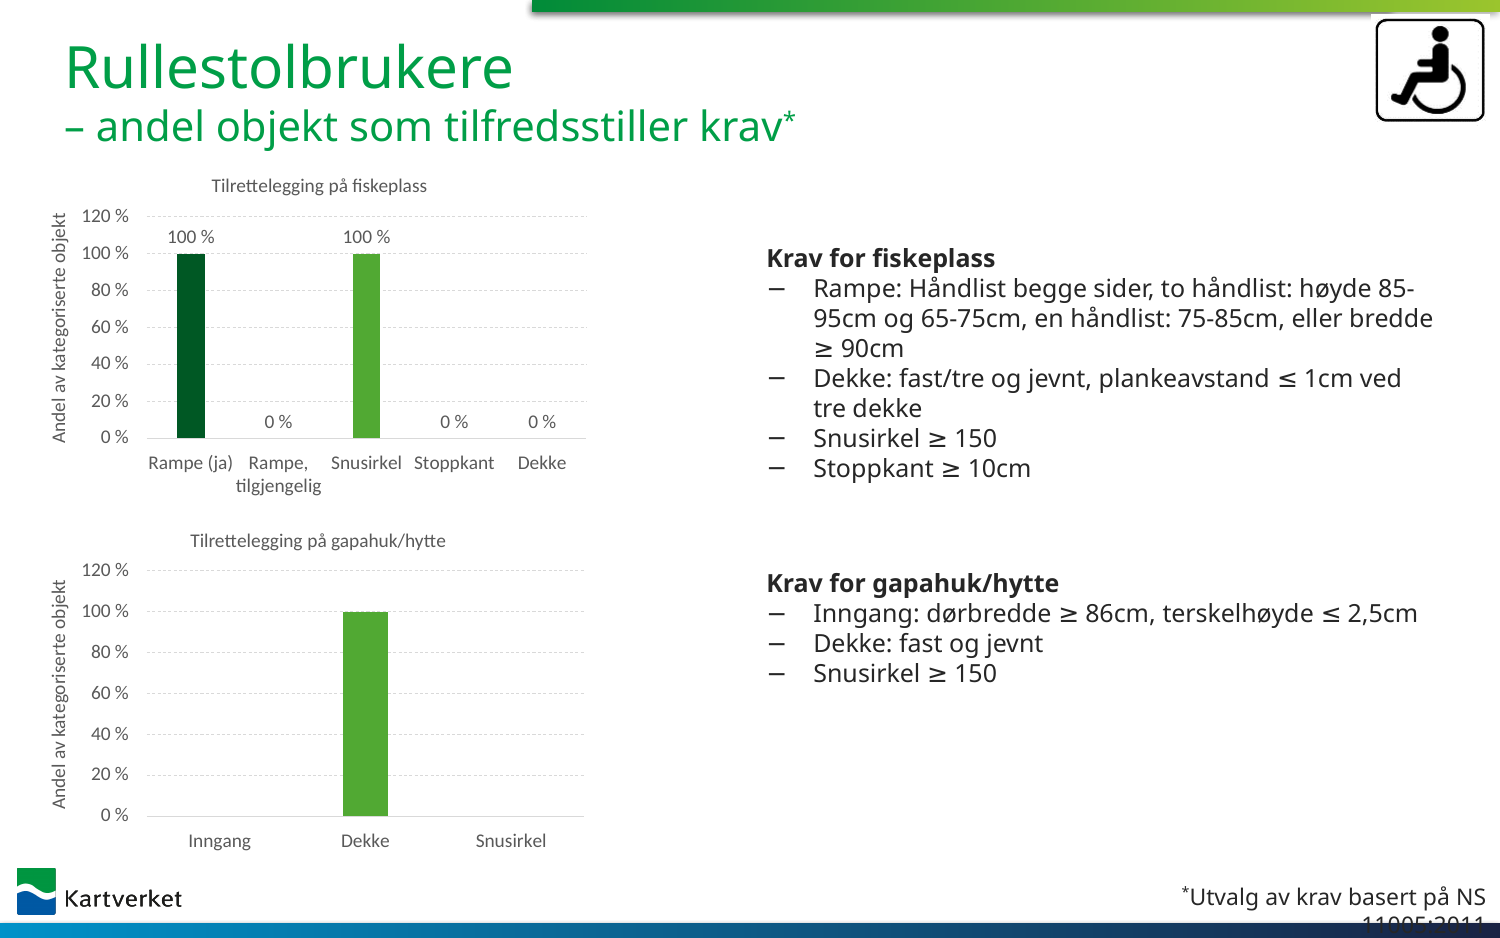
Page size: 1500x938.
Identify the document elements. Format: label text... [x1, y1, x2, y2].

picture [41, 166, 598, 505]
text_box *Utvalg av krav basert på NS 11005:2011 [1068, 873, 1500, 938]
text_box Krav for gapahuk/hytte Inngang: dørbredde ≥ 86cm, terskelhøyde ≤ 2,5cm Dekke: fast og jevnt Snusirkel ≥ 150 [751, 560, 1452, 695]
picture [41, 520, 596, 859]
text_box Rullestolbrukere – andel objekt som tilfredsstiller krav* [49, 29, 1431, 158]
picture [1371, 13, 1491, 127]
text_box Krav for fiskeplass Rampe: Håndlist begge sider, to håndlist: høyde 85-95cm og 65-75cm, en håndlist: 75-85cm, eller bredde ≥ 90cm Dekke: fast/tre og jevnt, plankeavstand ≤ 1cm ved tre dekke Snusirkel ≥ 150 Stoppkant ≥ 10cm [751, 235, 1452, 490]
